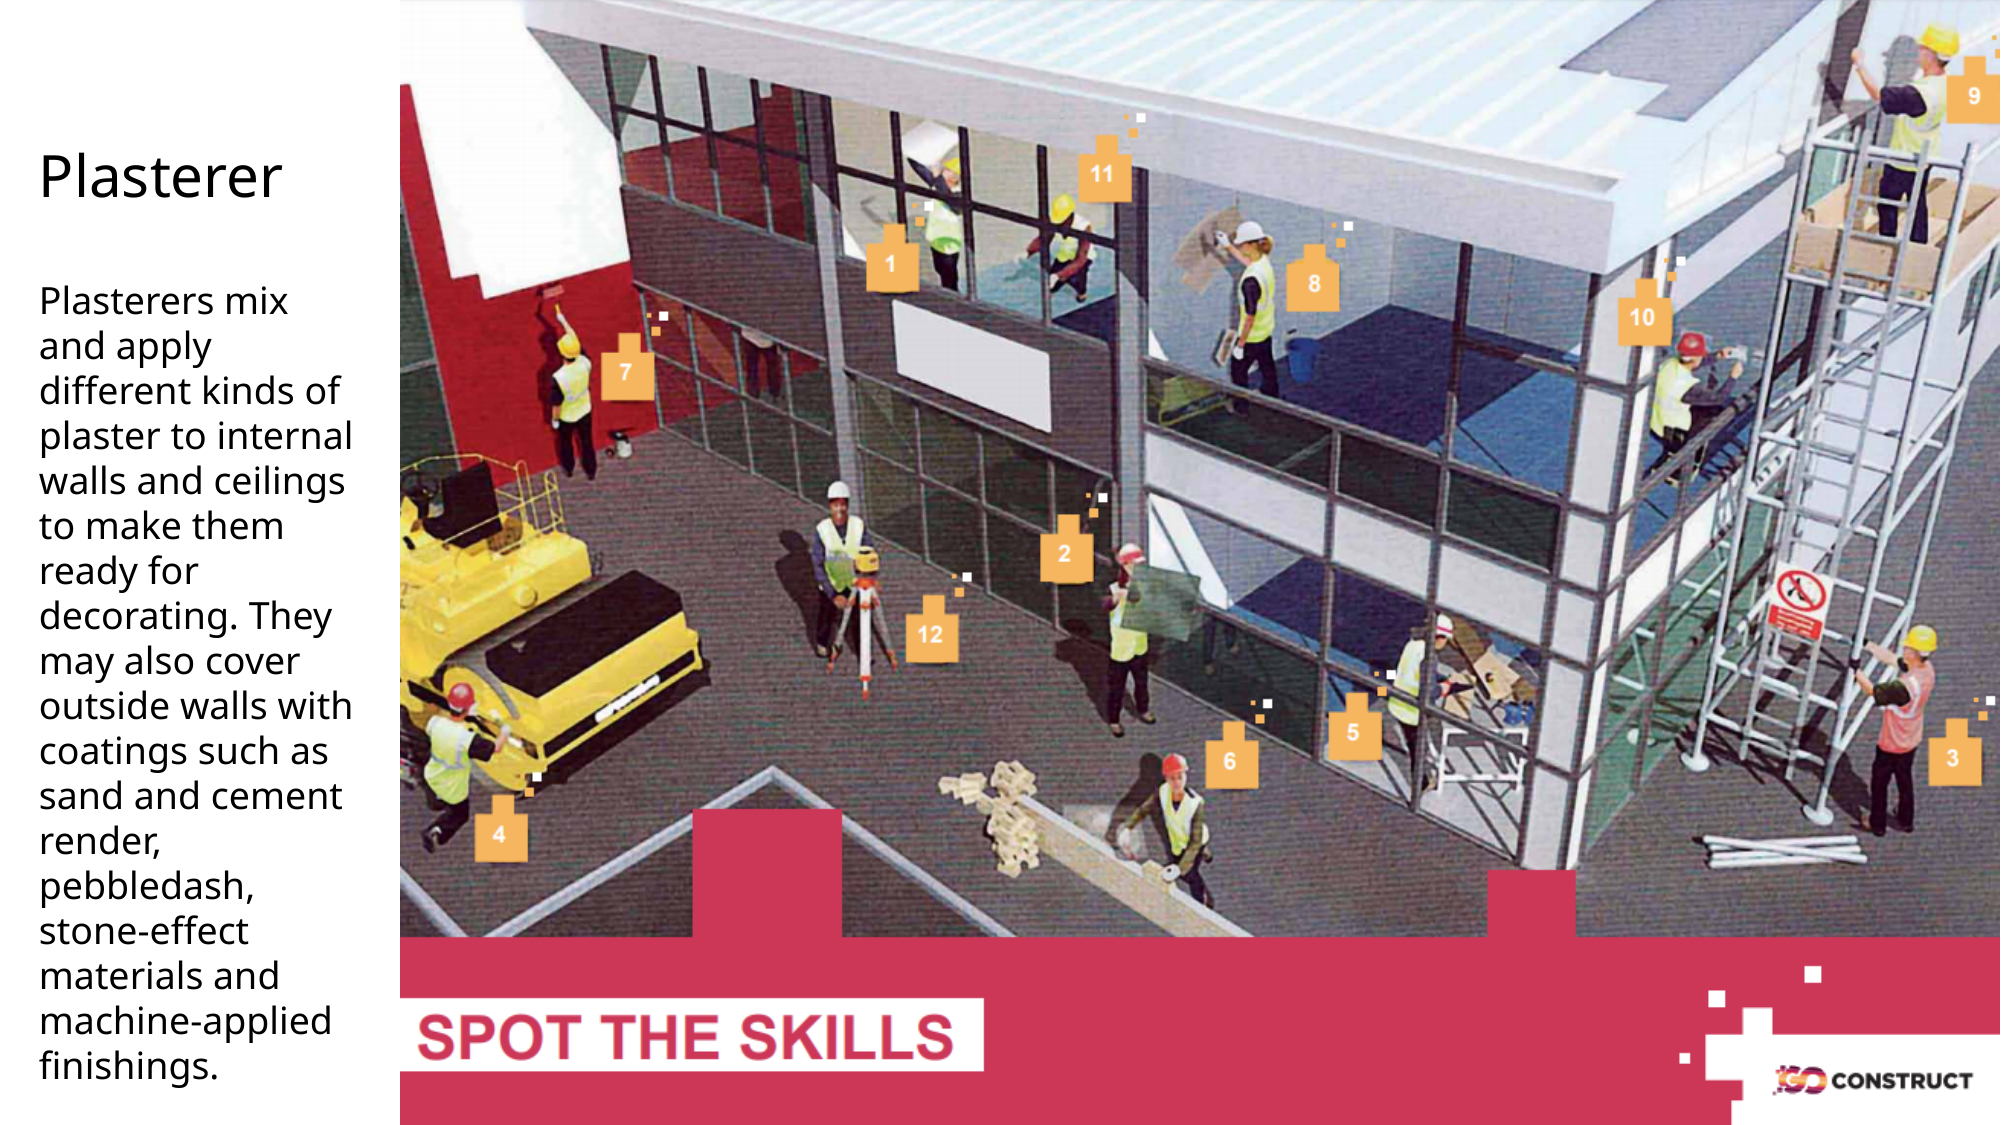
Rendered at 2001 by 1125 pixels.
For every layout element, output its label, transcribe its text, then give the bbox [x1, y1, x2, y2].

text_box Plasterer [24, 131, 400, 217]
text_box Plasterers mix and apply different kinds of plaster to internal walls and ceilings to make them ready for decorating. They may also cover outside walls with coatings such as sand and cement render, pebbledash, stone-effect materials and machine-applied finishings. [24, 269, 377, 1095]
picture [400, 0, 2000, 1125]
